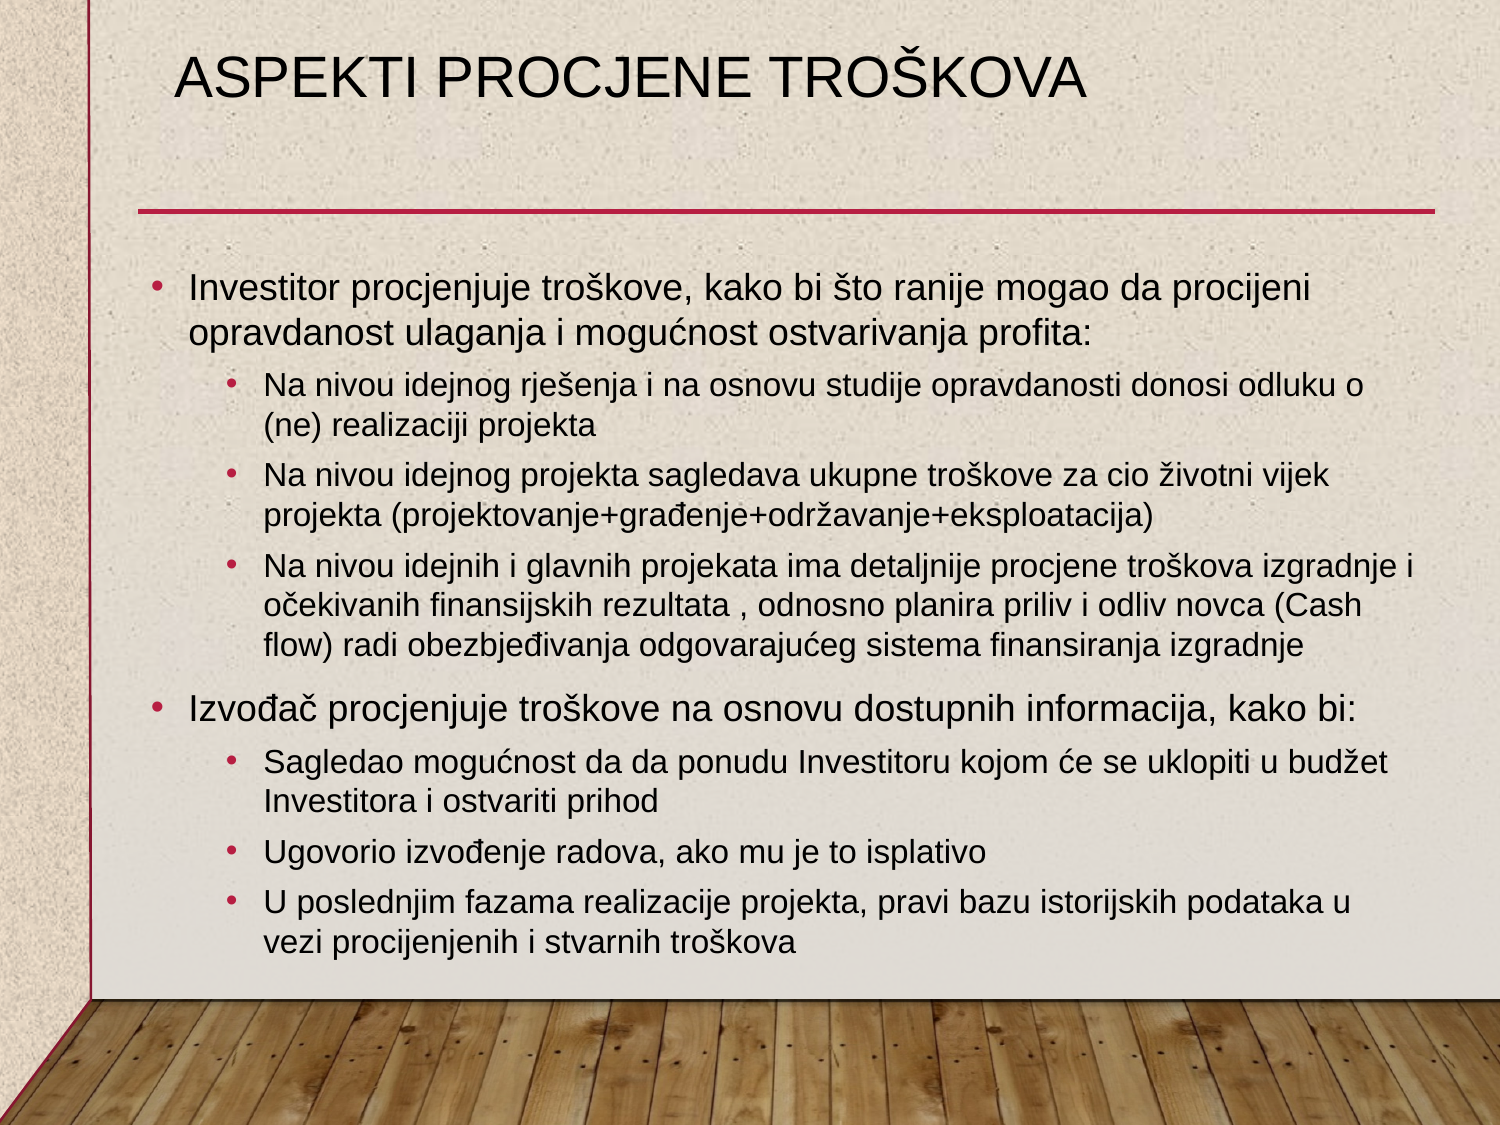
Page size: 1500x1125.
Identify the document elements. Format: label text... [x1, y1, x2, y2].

picture [0, 999, 1500, 1125]
title ASPEKTI procjenE troškova [159, 32, 1412, 205]
picture [91, 0, 1500, 395]
list Investitor procjenjuje troškove, kako bi što ranije mogao da procijeni opravdanost ulaganja i mogućnost ostvarivanja profita: Na nivou idejnog rješenja i na osnovu studije opravdanosti donosi odluku o (ne) realizaciji projekta Na nivou idejnog projekta sagledava ukupne troškove za cio životni vijek projekta (projektovanje+građenje+održavanje+eksploatacija) Na nivou idejnih i glavnih projekata ima detaljnije procjene troškova izgradnje i očekivanih finansijskih rezultata , odnosno planira priliv i odliv novca (Cash flow) radi obezbjeđivanja odgovarajućeg sistema finansiranja izgradnje Izvođač procjenjuje troškove na osnovu dostupnih informacija, kako bi: Sagledao mogućnost da da ponudu Investitoru kojom će se uklopiti u budžet Investitora i ostvariti prihod Ugovorio izvođenje radova, ako mu je to isplativo U poslednjim fazama realizacije projekta, pravi bazu istorijskih podataka u vezi procijenjenih i stvarnih troškova [135, 255, 1436, 976]
